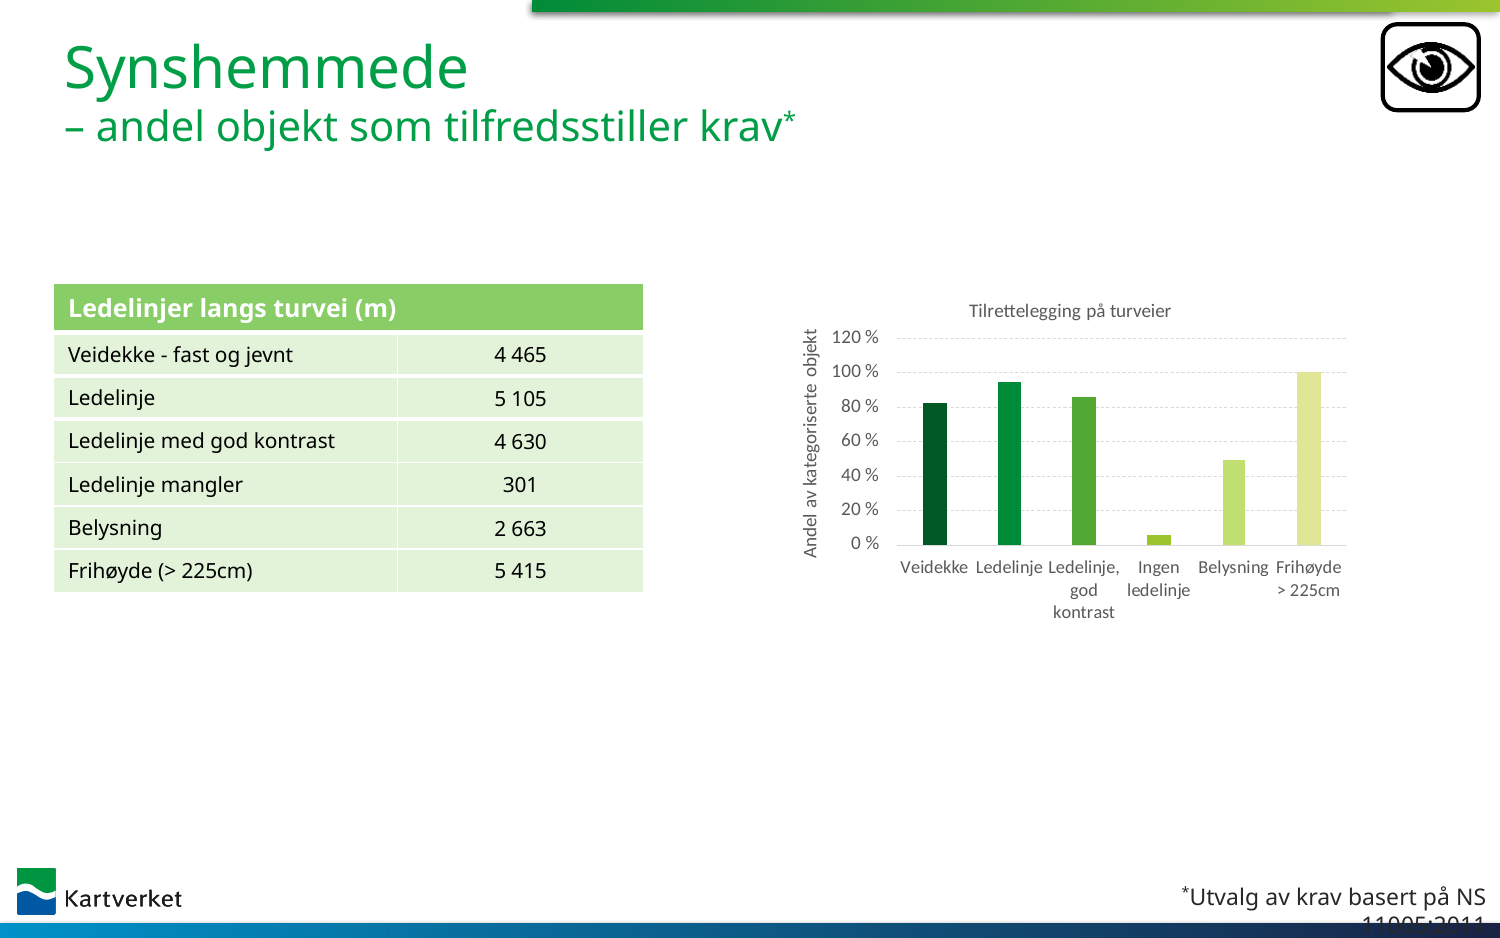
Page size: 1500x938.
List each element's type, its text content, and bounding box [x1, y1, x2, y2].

table_header Ledelinjer langs turvei (m) [54, 284, 643, 330]
table_cell 5 105 [398, 378, 643, 417]
table_cell Veidekke - fast og jevnt [54, 335, 397, 374]
table_cell 2 663 [398, 507, 643, 548]
table_cell Ledelinje med god kontrast [54, 421, 397, 462]
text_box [1382, 24, 1480, 111]
text_box Synshemmede – andel objekt som tilfredsstiller krav* [49, 24, 1431, 158]
text_box *Utvalg av krav basert på NS 11005:2011 [1068, 873, 1500, 938]
table_cell Ledelinje mangler [54, 463, 397, 505]
picture [791, 291, 1349, 630]
table_cell Ledelinje [54, 378, 397, 417]
table_cell Frihøyde (> 225cm) [54, 550, 397, 592]
table_cell Belysning [54, 507, 397, 548]
table_cell 4 630 [398, 421, 643, 462]
table_cell 301 [398, 463, 643, 505]
table_cell 4 465 [398, 335, 643, 374]
table_cell 5 415 [398, 550, 643, 592]
